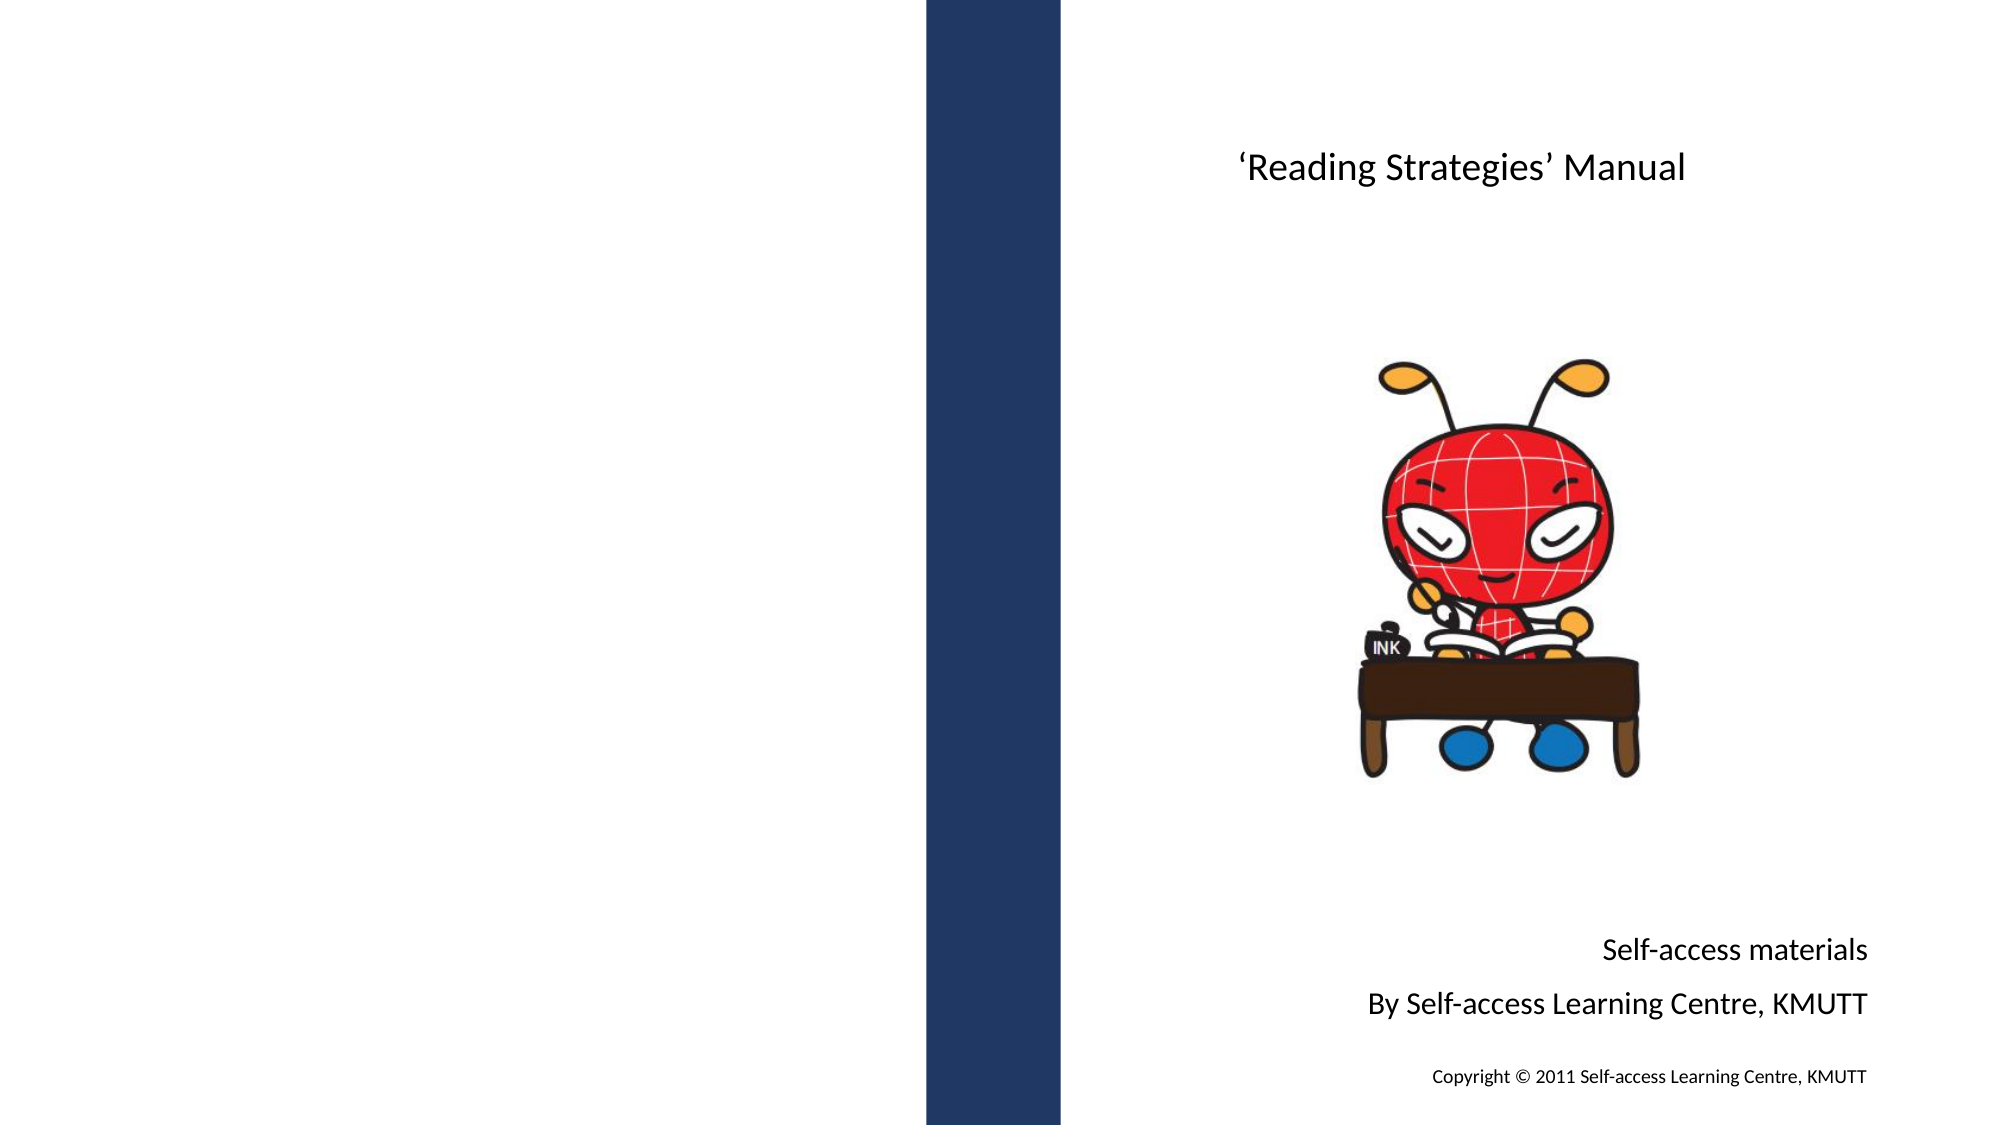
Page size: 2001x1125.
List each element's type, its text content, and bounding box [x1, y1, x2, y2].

text_box ‘Reading Strategies’ Manual [1085, 132, 1839, 197]
text_box Self-access materials By Self-access Learning Centre, KMUTT [1130, 920, 1885, 1029]
text_box [925, 0, 1062, 1125]
picture [1355, 357, 1650, 786]
text_box Copyright © 2011 Self-access Learning Centre, KMUTT [1416, 1055, 1946, 1096]
